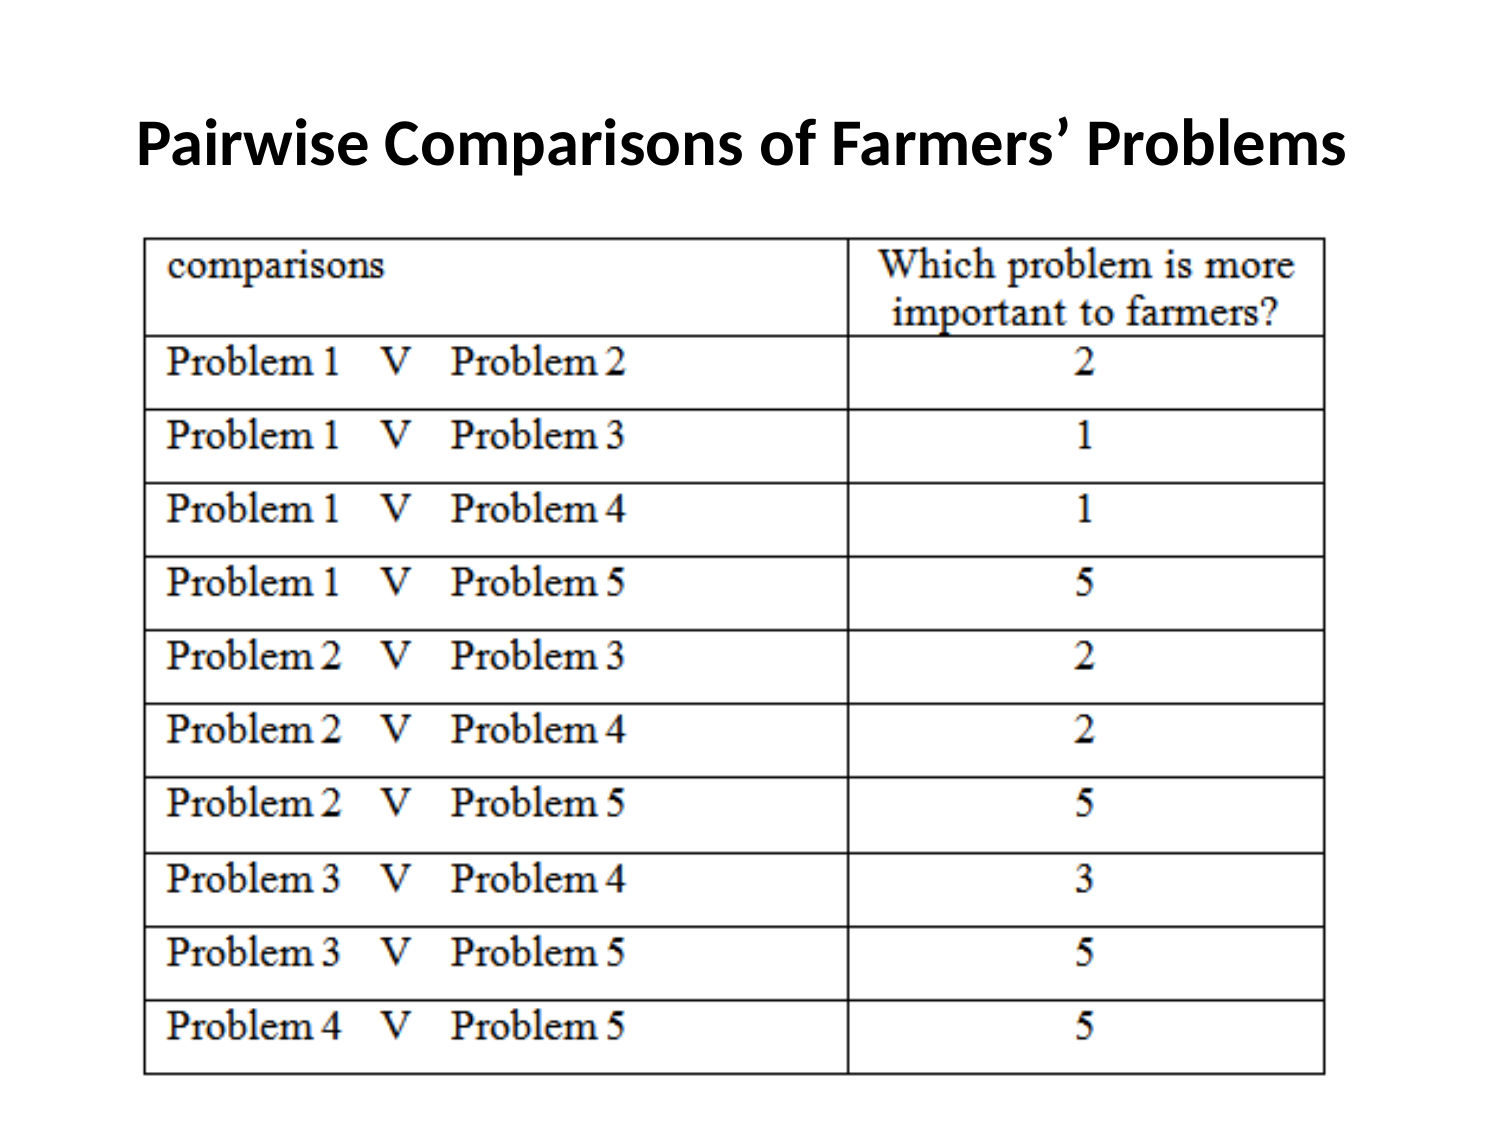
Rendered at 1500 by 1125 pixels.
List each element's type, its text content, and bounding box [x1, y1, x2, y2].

title Pairwise Comparisons of Farmers’ Problems [75, 45, 1425, 233]
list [136, 224, 1338, 1090]
